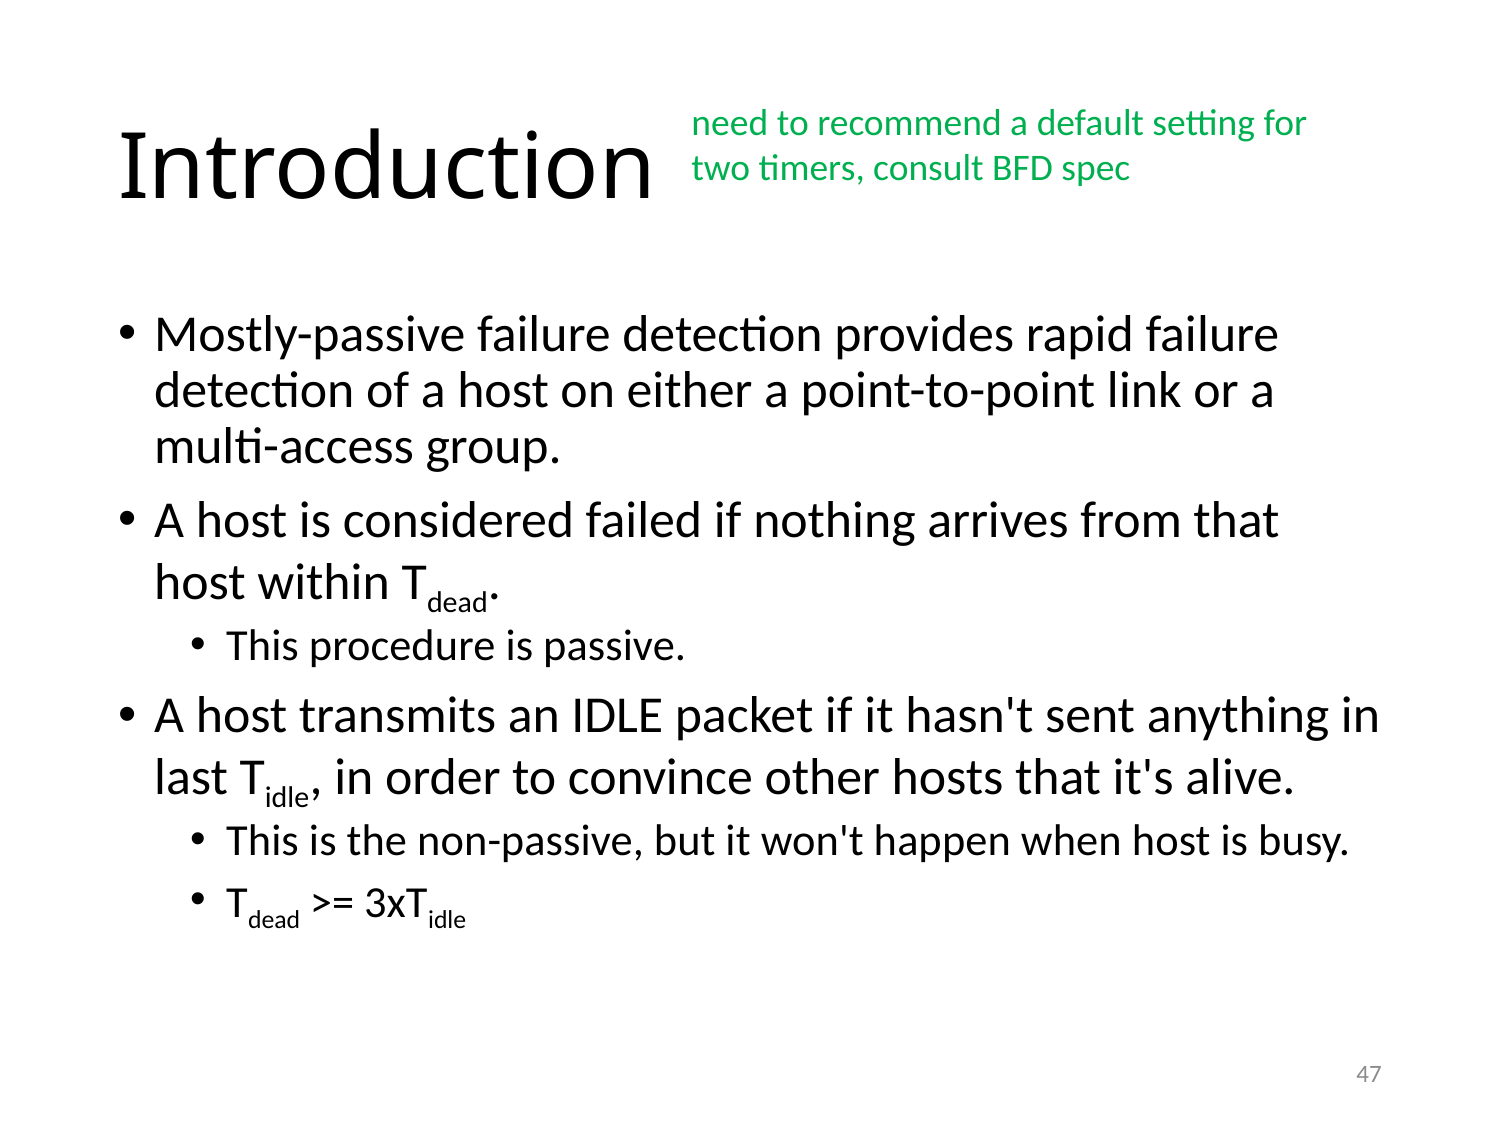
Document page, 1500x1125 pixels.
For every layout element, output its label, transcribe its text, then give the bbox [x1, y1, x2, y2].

text_box need to recommend a default setting for two timers, consult BFD spec [676, 90, 1350, 196]
list Mostly-passive failure detection provides rapid failure detection of a host on either a point-to-point link or a multi-access group. A host is considered failed if nothing arrives from that host within Tdead. This procedure is passive. A host transmits an IDLE packet if it hasn't sent anything in last Tidle, in order to convince other hosts that it's alive. This is the non-passive, but it won't happen when host is busy. Tdead >= 3xTidle [103, 299, 1397, 1014]
slide_number 47 [1059, 1042, 1397, 1103]
title Introduction [103, 59, 1397, 278]
